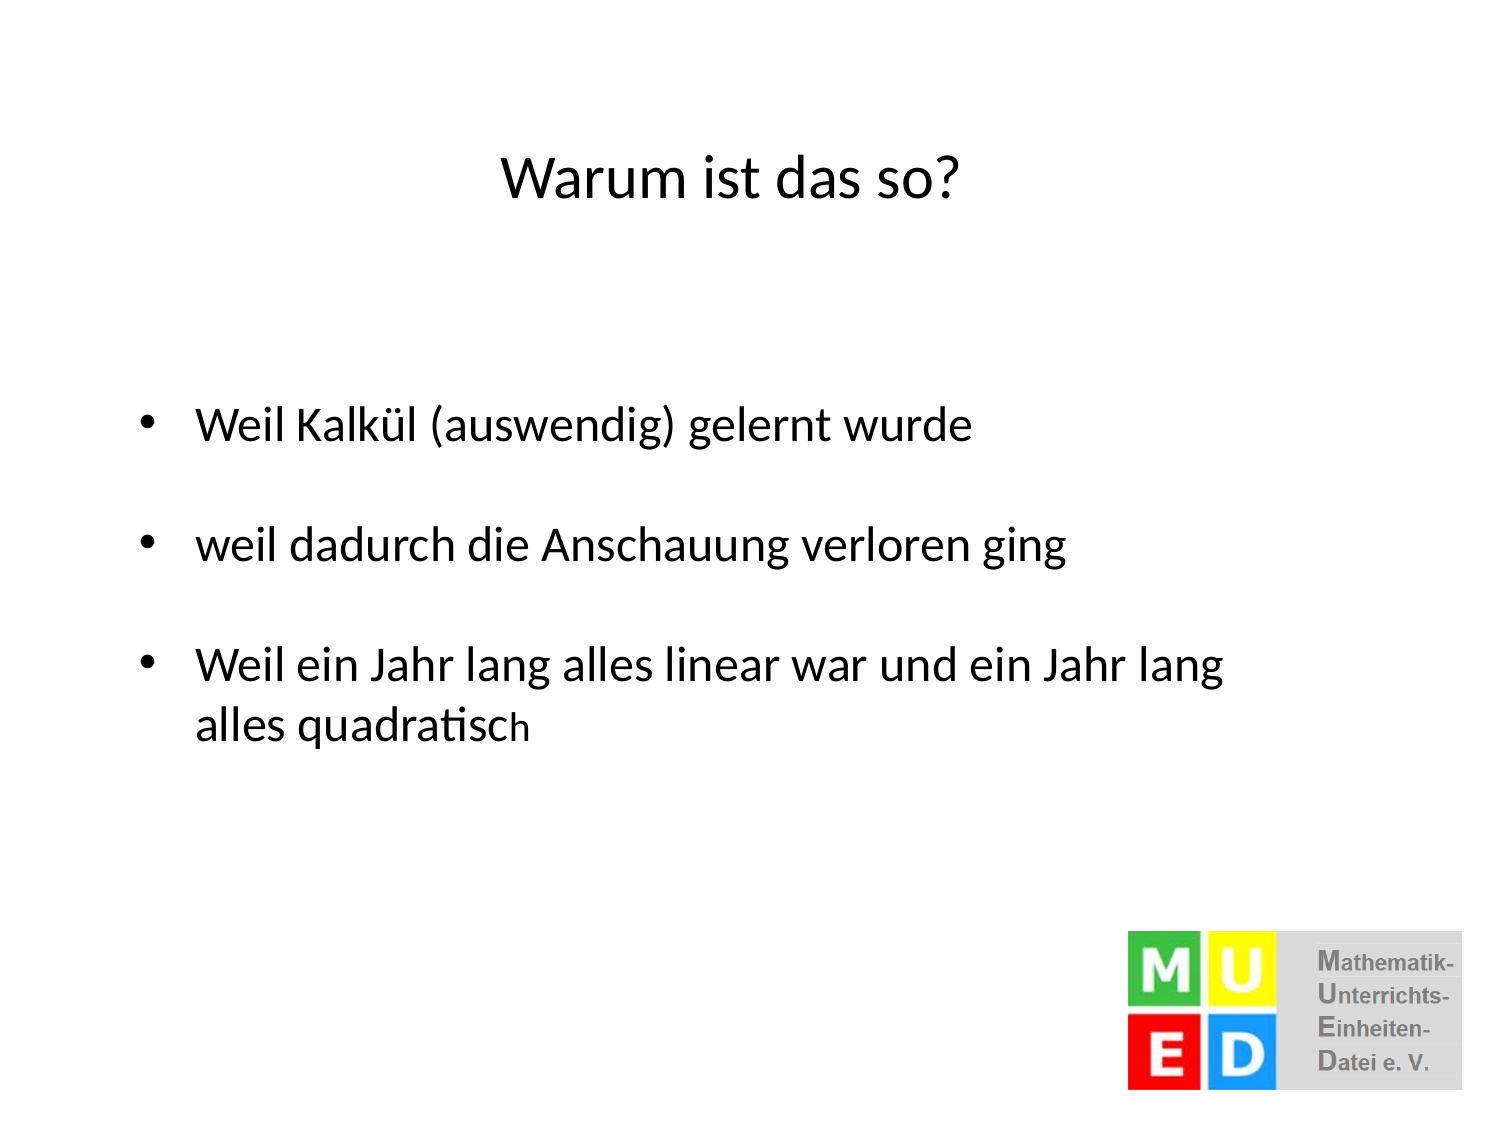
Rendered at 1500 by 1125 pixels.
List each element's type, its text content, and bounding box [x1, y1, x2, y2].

text_box Warum ist das so? Weil Kalkül (auswendig) gelernt wurde weil dadurch die Anschauung verloren ging Weil ein Jahr lang alles linear war und ein Jahr lang alles quadratisch [123, 128, 1341, 809]
picture [1127, 931, 1463, 1091]
